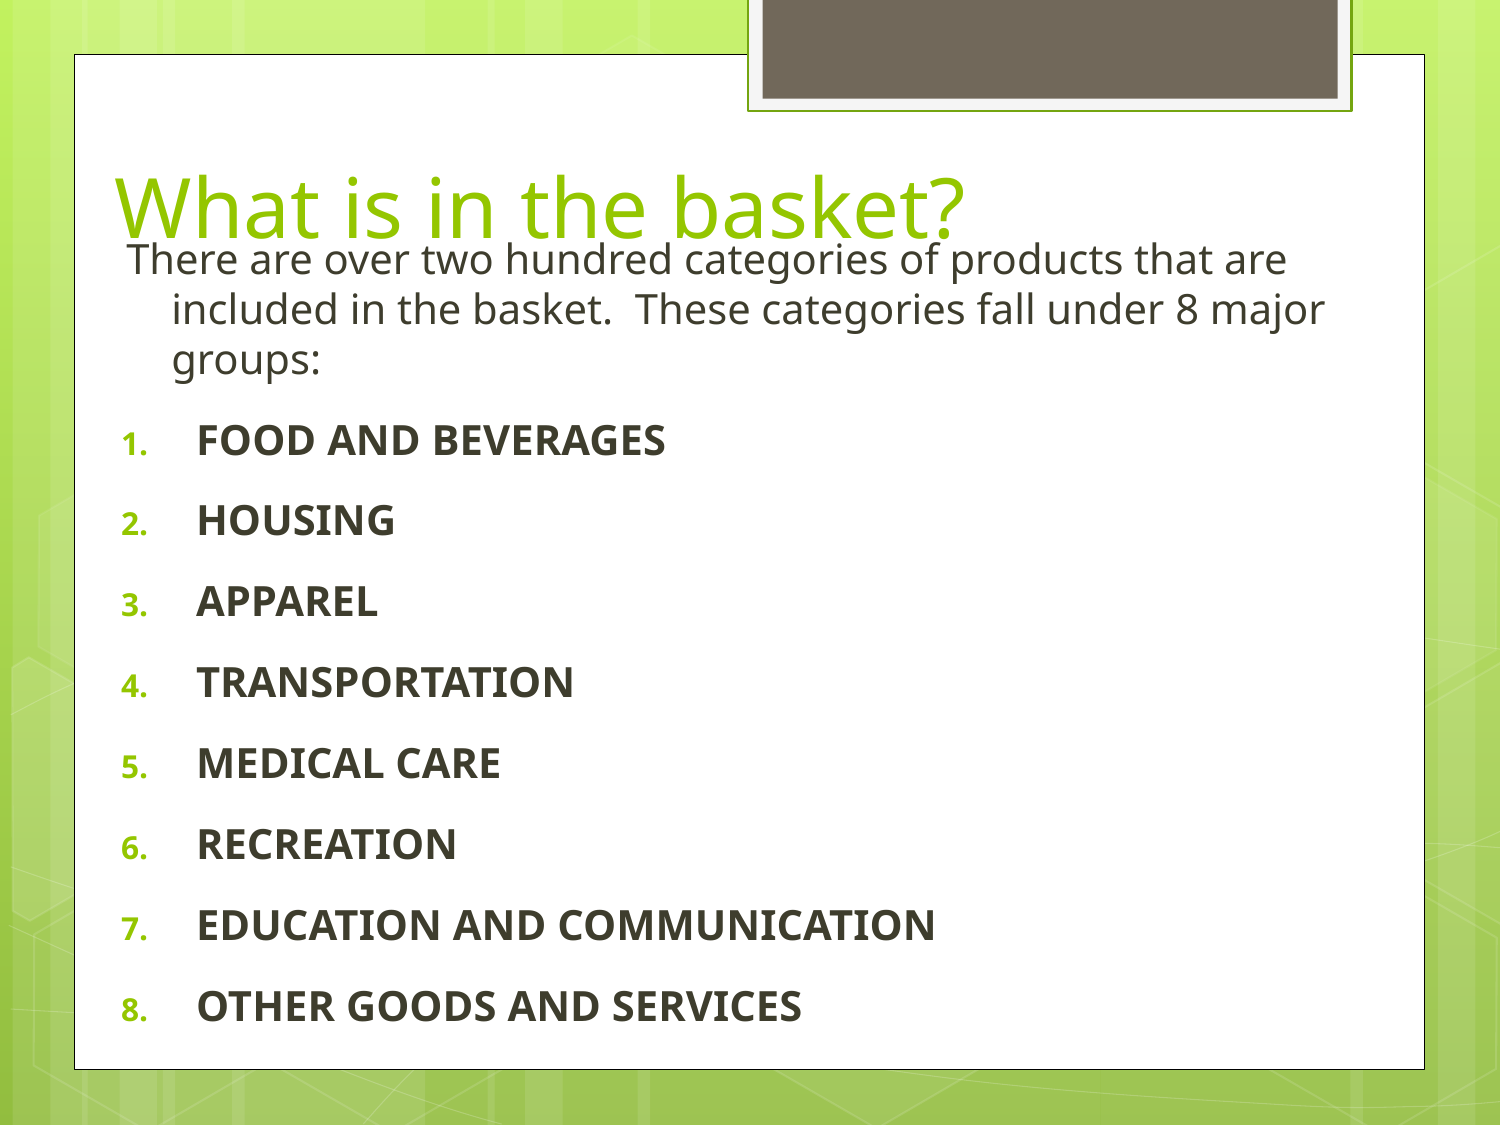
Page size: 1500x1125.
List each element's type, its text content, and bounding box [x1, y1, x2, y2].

title What is in the basket? [99, 75, 1375, 224]
list There are over two hundred categories of products that are included in the basket. These categories fall under 8 major groups: FOOD AND BEVERAGES HOUSING APPAREL TRANSPORTATION MEDICAL CARE RECREATION EDUCATION AND COMMUNICATION OTHER GOODS AND SERVICES [99, 224, 1388, 1075]
